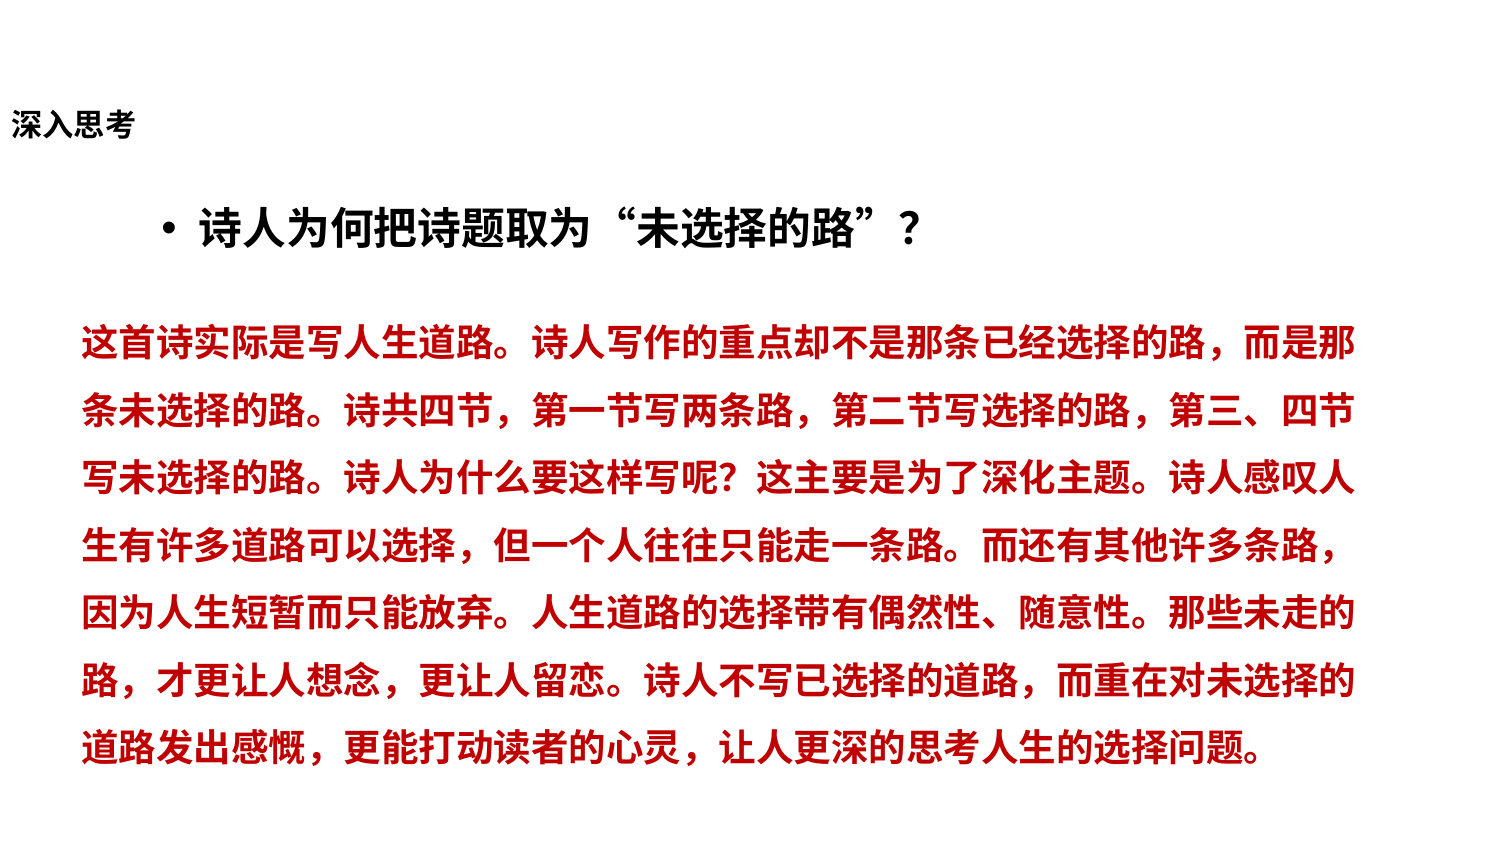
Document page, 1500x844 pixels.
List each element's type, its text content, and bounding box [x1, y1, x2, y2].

text_box 这首诗实际是写人生道路。诗人写作的重点却不是那条已经选择的路，而是那条未选择的路。诗共四节，第一节写两条路，第二节写选择的路，第三、四节写未选择的路。诗人为什么要这样写呢？这主要是为了深化主题。诗人感叹人生有许多道路可以选择，但一个人往往只能走一条路。而还有其他许多条路，因为人生短暂而只能放弃。人生道路的选择带有偶然性、随意性。那些未走的路，才更让人想念，更让人留恋。诗人不写已选择的道路，而重在对未选择的道路发出感慨，更能打动读者的心灵，让人更深的思考人生的选择问题。 [70, 291, 1397, 782]
text_box 深入思考 [0, 99, 214, 149]
text_box 诗人为何把诗题取为“未选择的路”？ [149, 200, 1500, 279]
